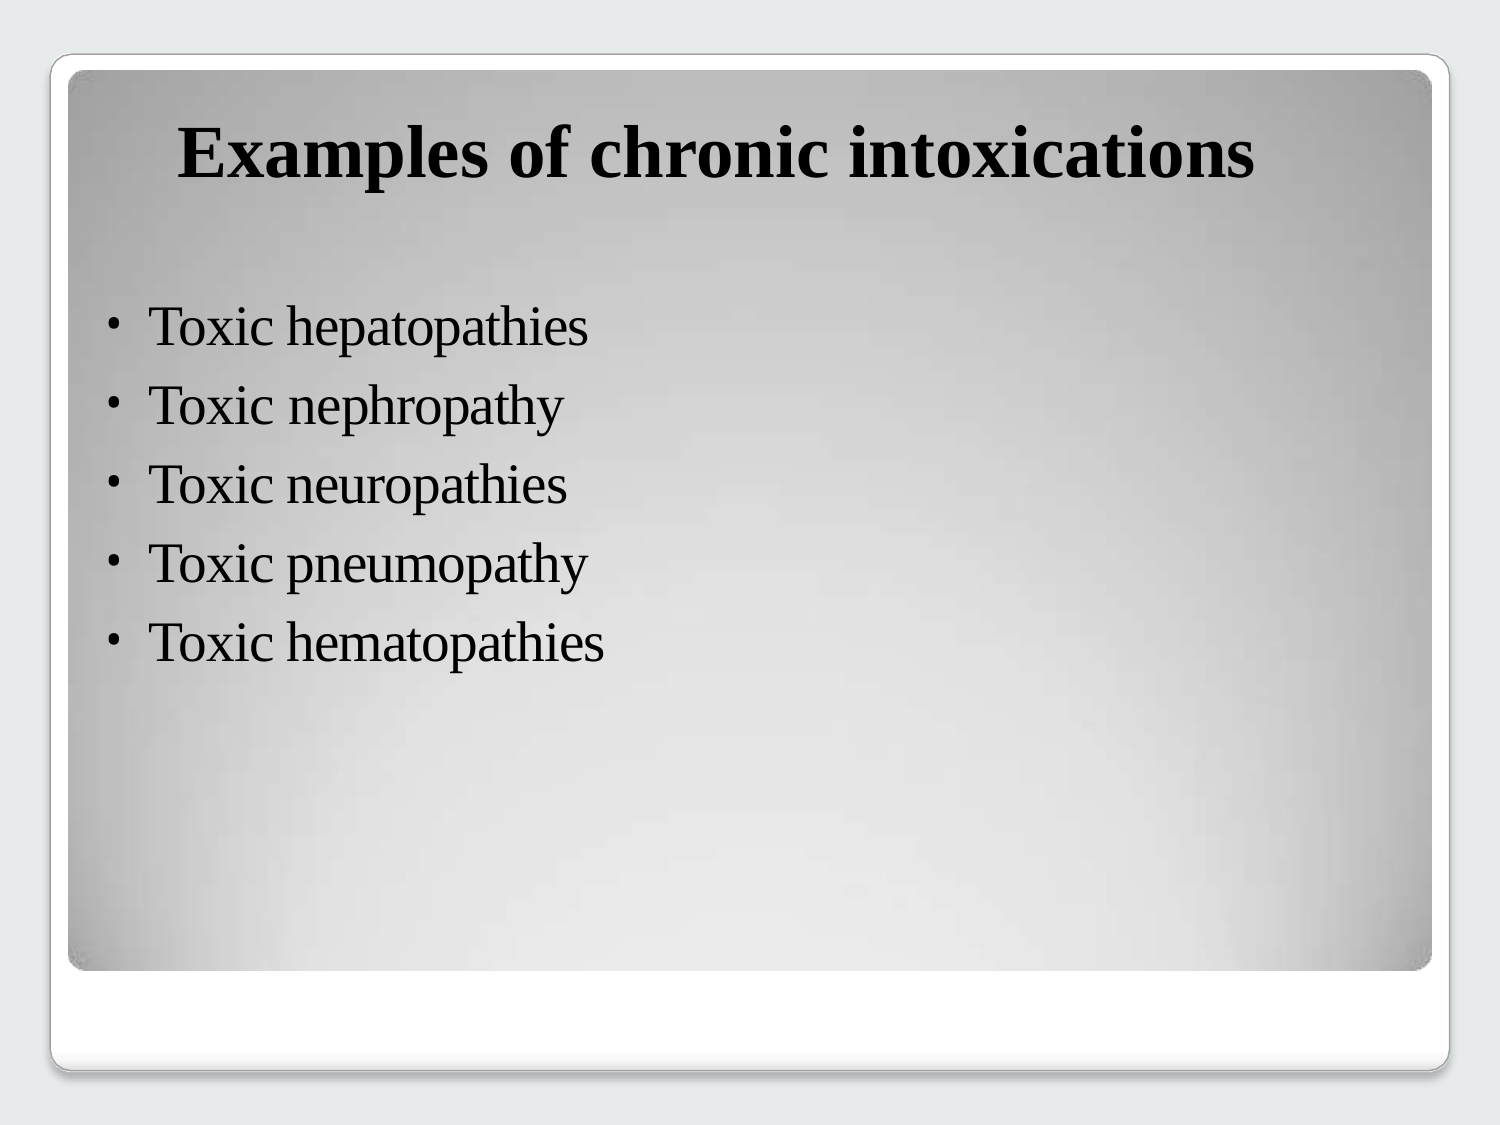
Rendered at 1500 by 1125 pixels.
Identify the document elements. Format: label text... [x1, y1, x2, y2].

text_box Toxic hepatopathies Toxic nephropathy Toxic neuropathies Toxic pneumopathy Toxic hematopathies [102, 277, 736, 673]
title Examples of chronic intoxications [174, 99, 1406, 290]
picture [36, 46, 1464, 1094]
